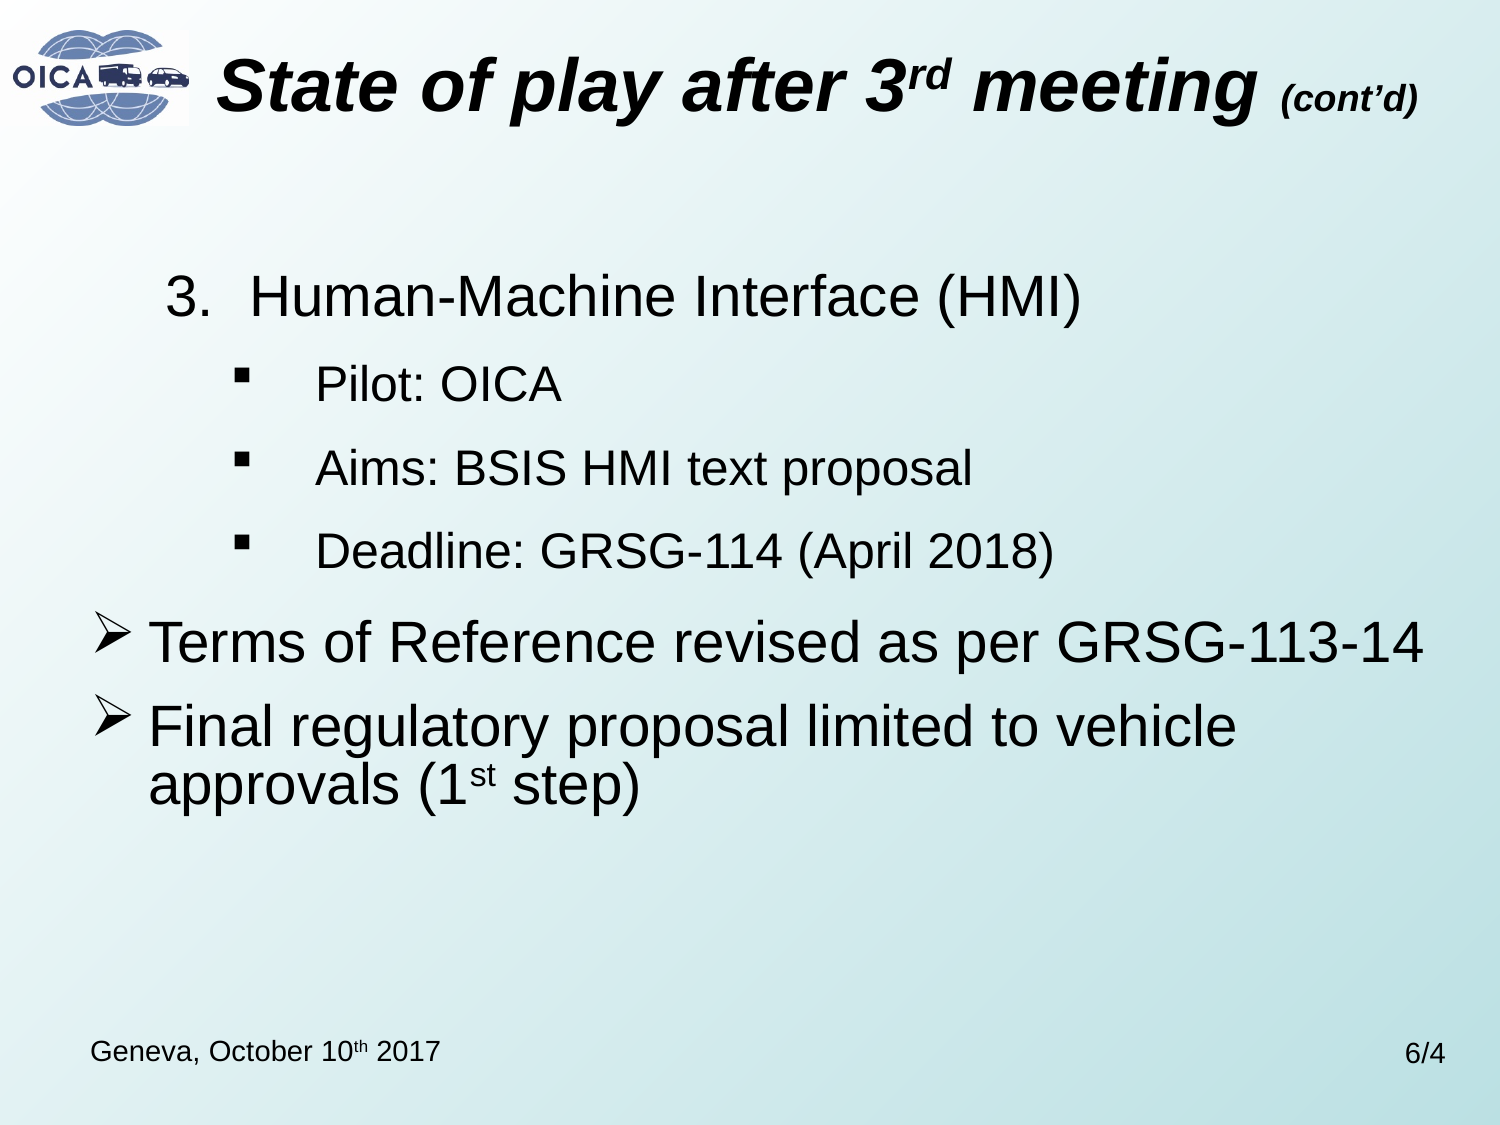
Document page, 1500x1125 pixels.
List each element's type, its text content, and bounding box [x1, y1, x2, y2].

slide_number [75, 1024, 549, 1092]
title State of play after 3rd meeting (cont’d) [142, 12, 1493, 152]
picture [0, 30, 142, 126]
list Human-Machine Interface (HMI) Pilot: OICA Aims: BSIS HMI text proposal Deadline: GRSG-114 (April 2018) Terms of Reference revised as per GRSG-113-14 Final regulatory proposal limited to vehicle approvals (1st step) [75, 262, 1462, 1005]
